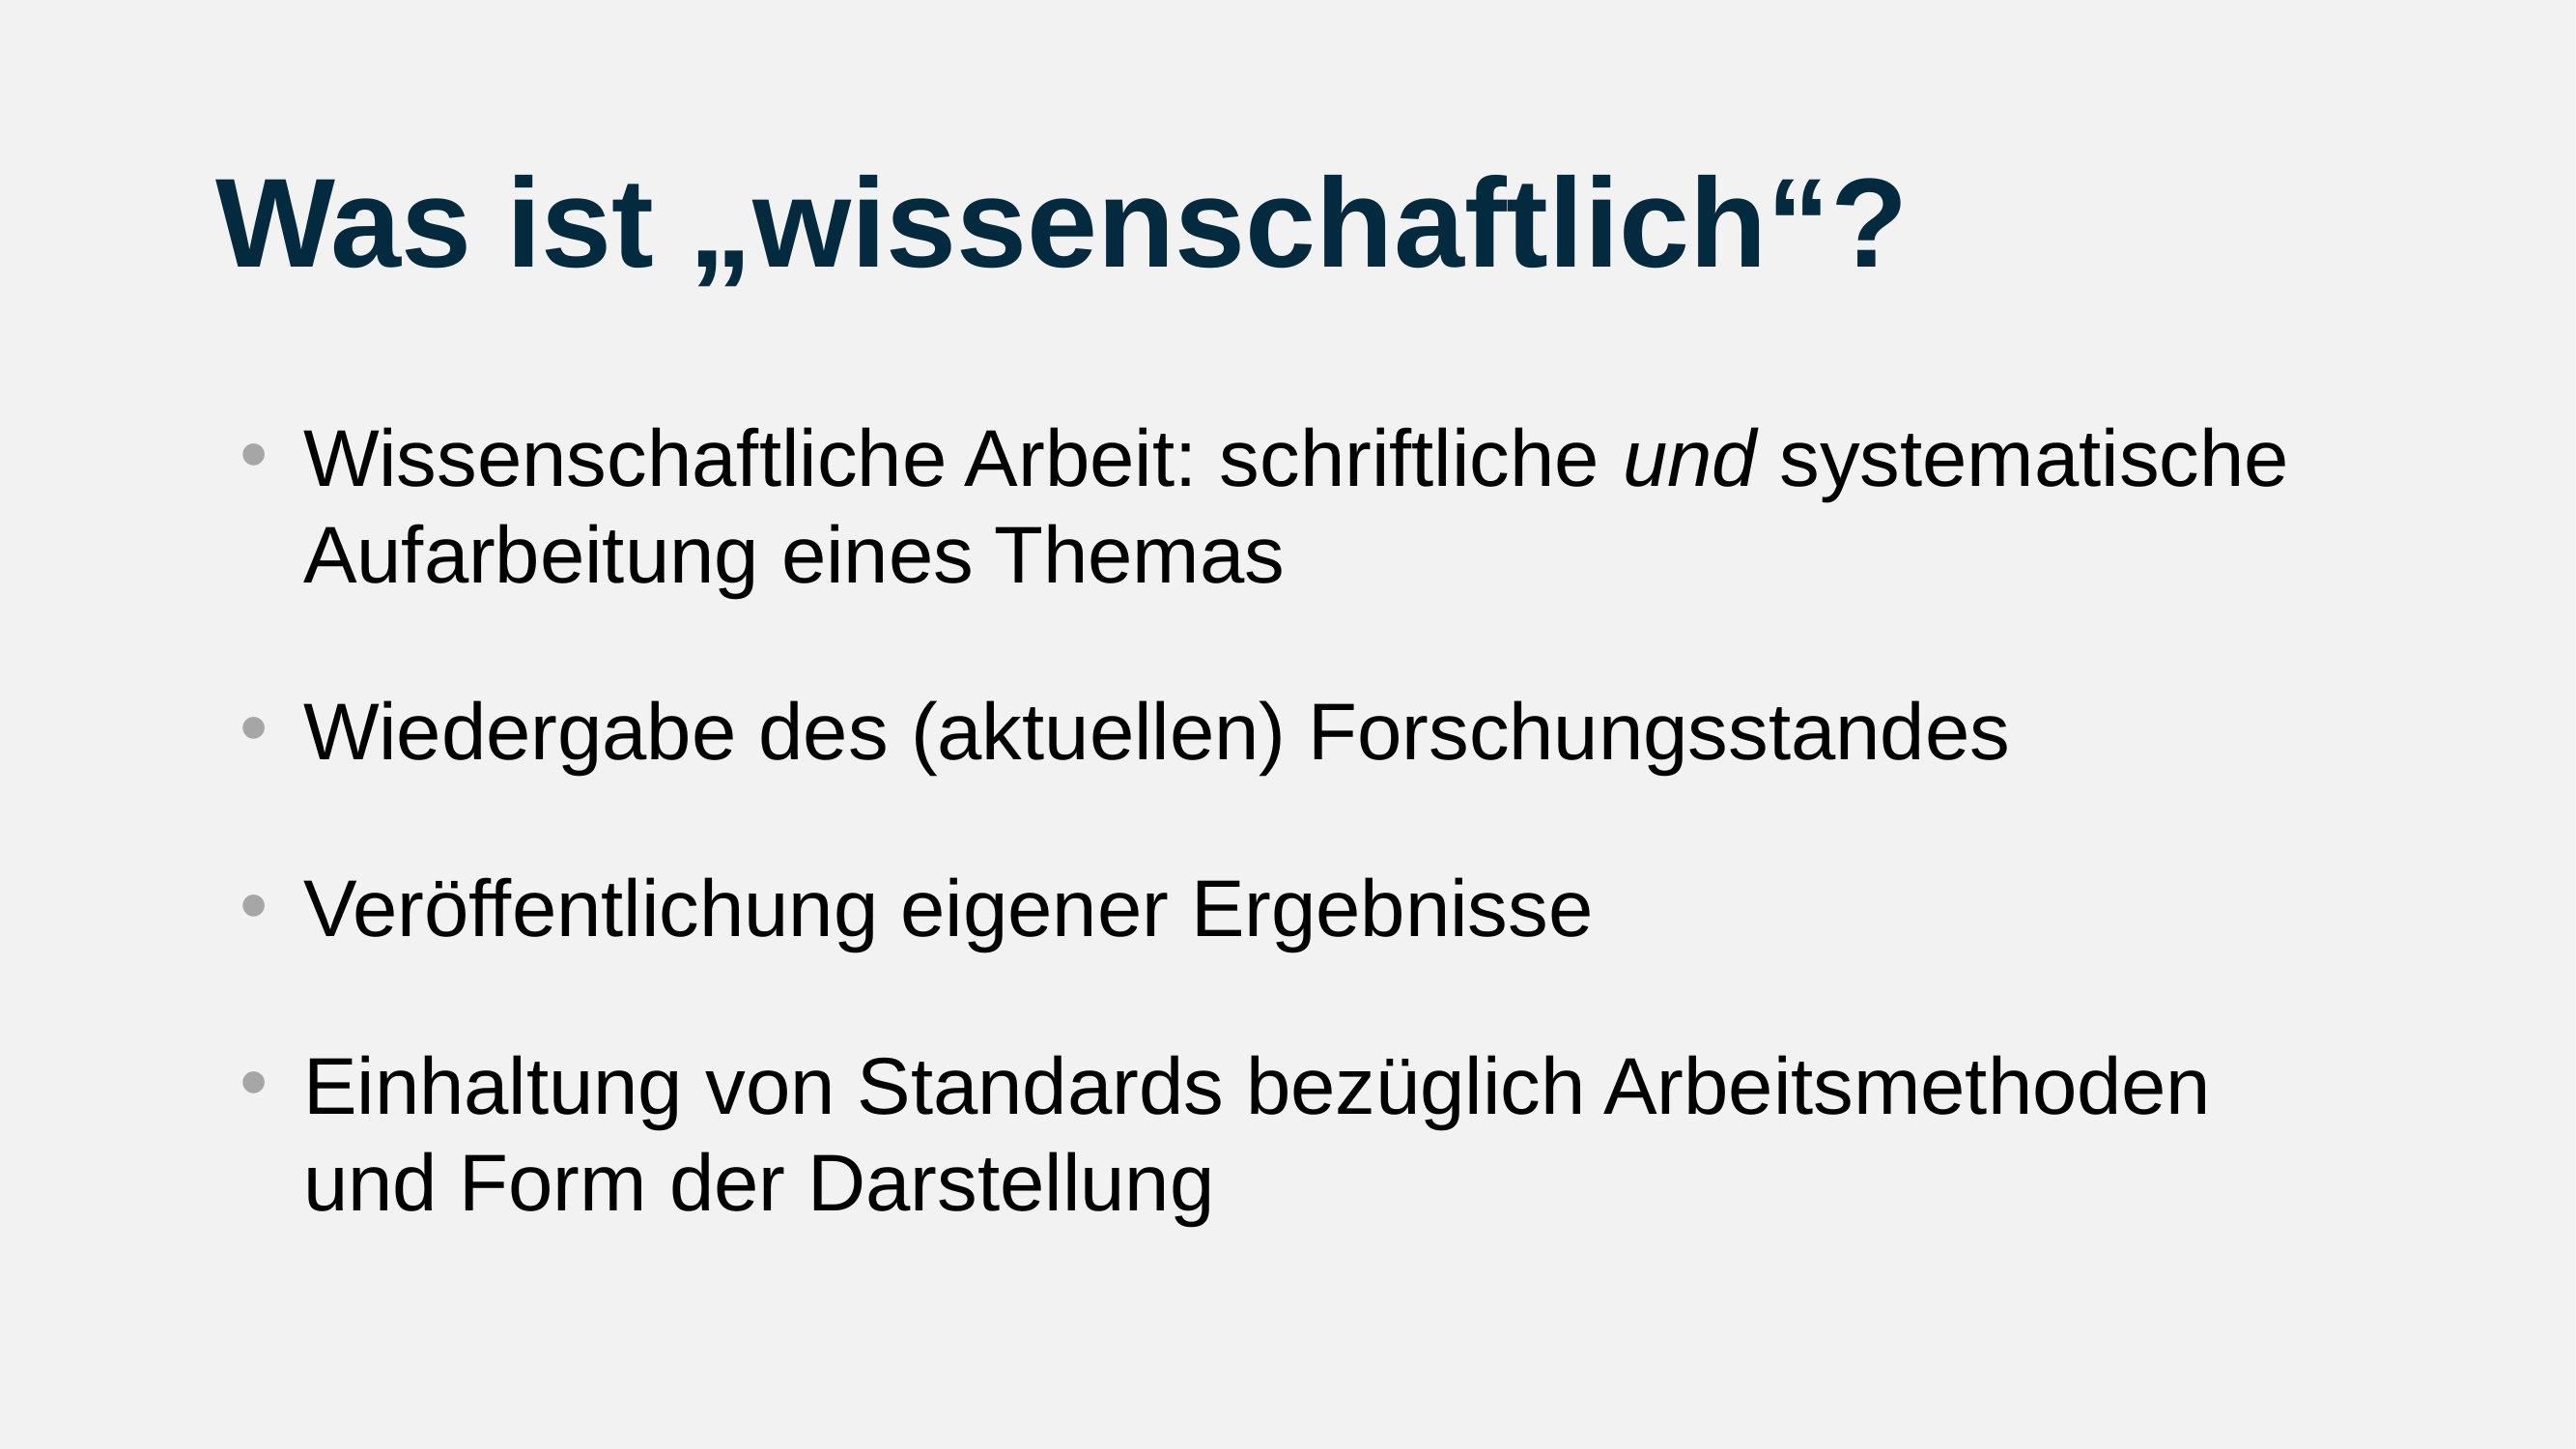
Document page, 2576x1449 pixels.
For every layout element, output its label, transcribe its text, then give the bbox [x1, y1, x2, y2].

title Was ist „wissenschaftlich“? [201, 132, 2375, 300]
list Wissenschaftliche Arbeit: schriftliche und systematische Aufarbeitung eines Themas Wiedergabe des (aktuellen) Forschungsstandes Veröffentlichung eigener Ergebnisse Einhaltung von Standards bezüglich Arbeitsmethoden und Form der Darstellung [225, 398, 2375, 1280]
